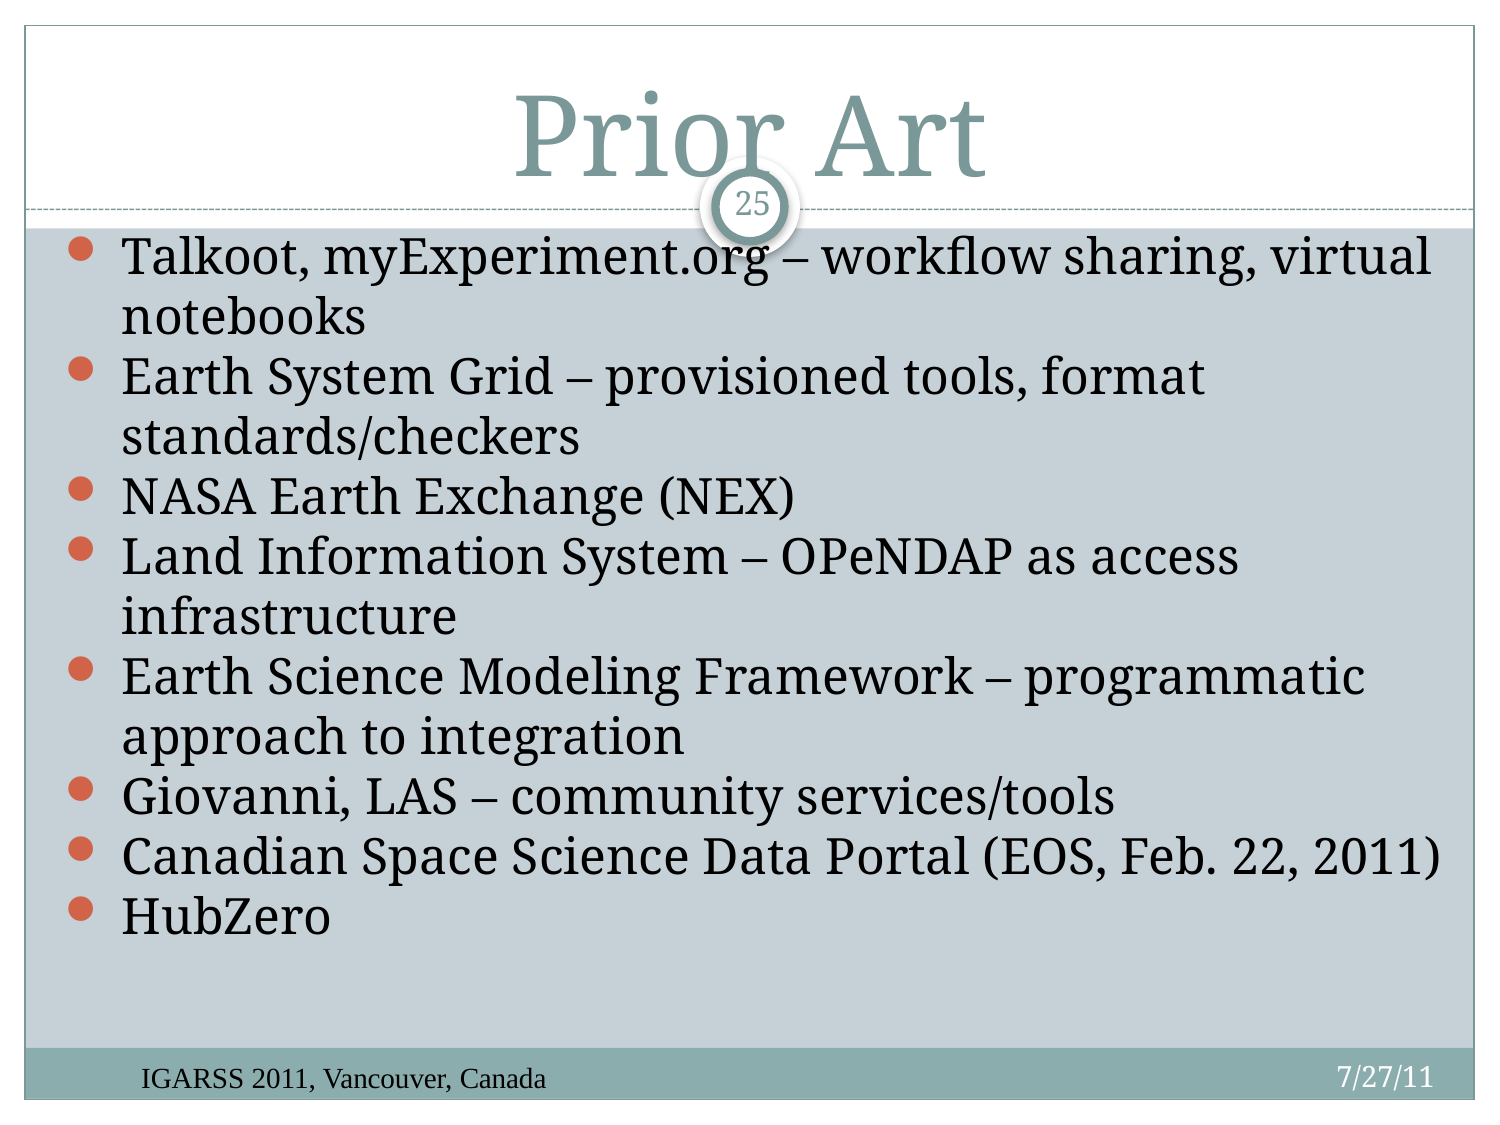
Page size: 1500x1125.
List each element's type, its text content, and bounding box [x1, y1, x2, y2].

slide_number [950, 1050, 1450, 1111]
title Prior Art [75, 45, 1425, 217]
footer IGARSS 2011, Vancouver, Canada [50, 1051, 638, 1112]
slide_number 25 [715, 168, 791, 241]
list Talkoot, myExperiment.org – workflow sharing, virtual notebooks Earth System Grid – provisioned tools, format standards/checkers NASA Earth Exchange (NEX) Land Information System – OPeNDAP as access infrastructure Earth Science Modeling Framework – programmatic approach to integration Giovanni, LAS – community services/tools Canadian Space Science Data Portal (EOS, Feb. 22, 2011) HubZero [50, 217, 1500, 960]
